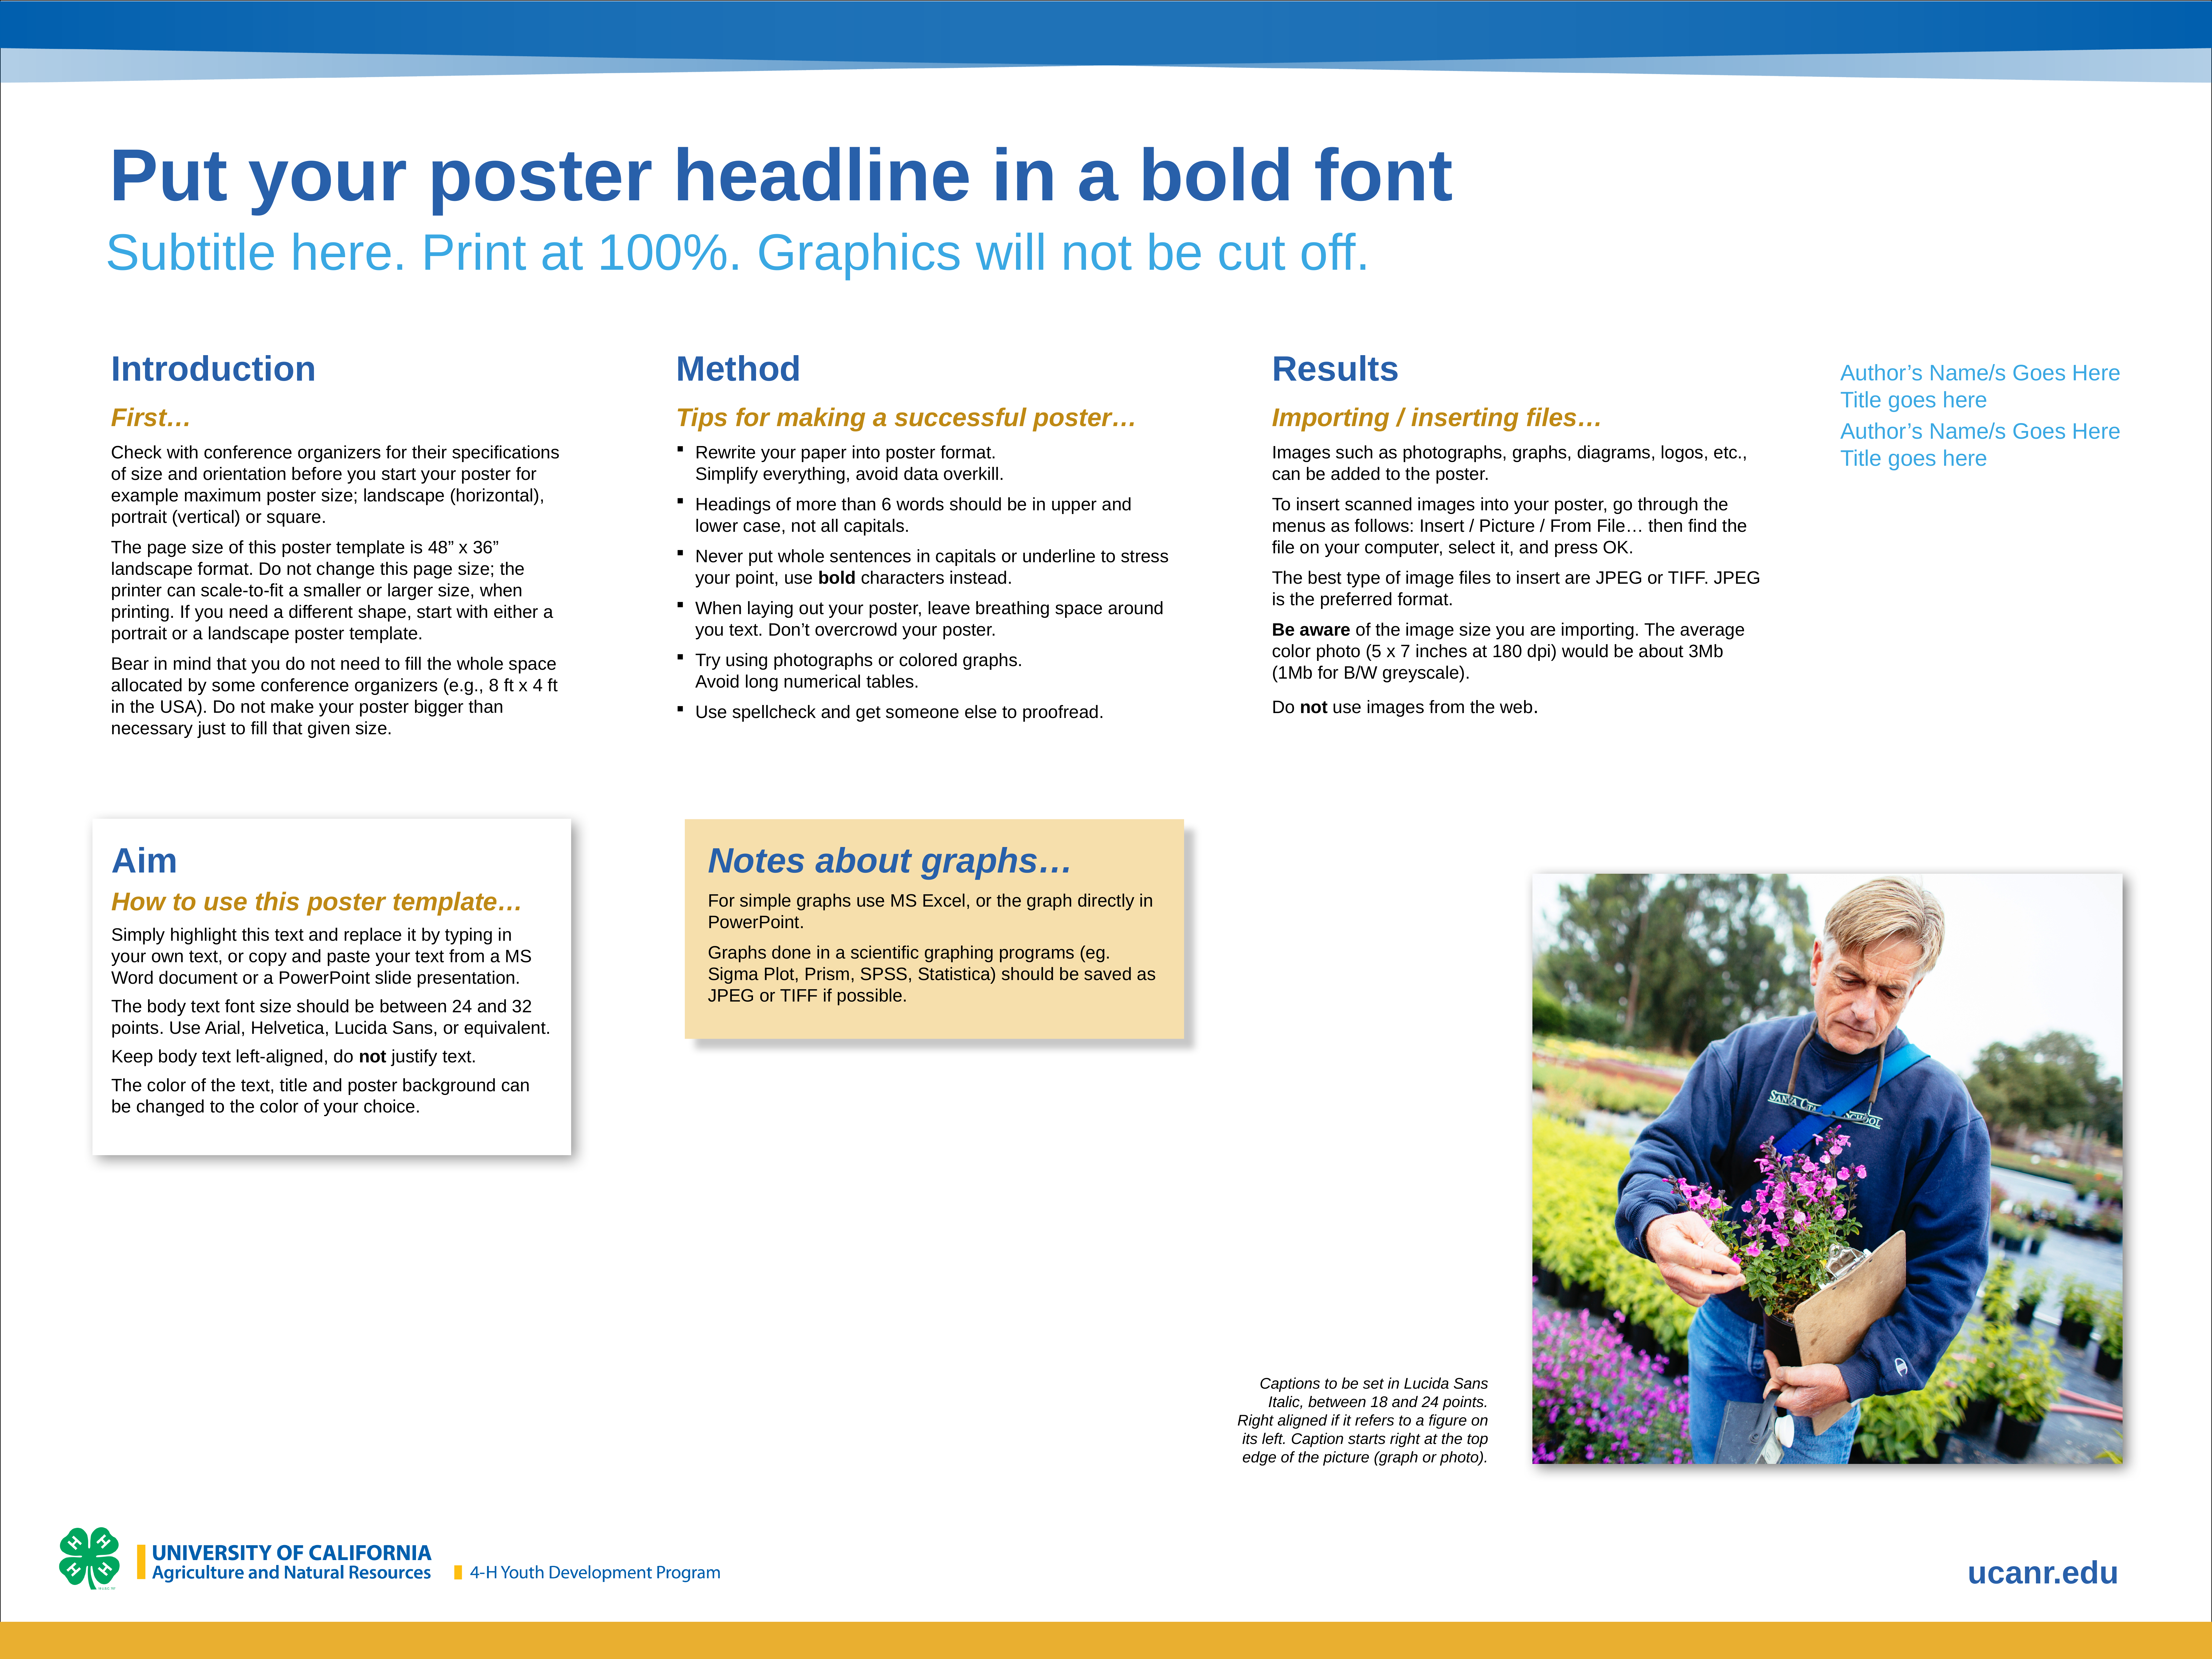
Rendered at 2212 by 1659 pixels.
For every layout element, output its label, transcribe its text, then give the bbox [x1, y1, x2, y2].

text_box Subtitle here. Print at 100%. Graphics will not be cut off. [101, 216, 1822, 331]
text_box Method Tips for making a successful poster… Rewrite your paper into poster format. Simplify everything, avoid data overkill. Headings of more than 6 words should be in upper and lower case, not all capitals. Never put whole sentences in capitals or underline to stress your point, use bold characters instead. When laying out your poster, leave breathing space around you text. Don’t overcrowd your poster. Try using photographs or colored graphs. Avoid long numerical tables. Use spellcheck and get someone else to proofread. [658, 331, 1188, 874]
text_box Captions to be set in Lucida Sans Italic, between 18 and 24 points. Right aligned if it refers to a figure on its left. Caption starts right at the top edge of the picture (graph or photo). [1225, 1364, 1498, 1475]
text_box Author’s Name/s Goes Here Title goes here Author’s Name/s Goes Here Title goes here [1822, 340, 2210, 613]
text_box Aim How to use this poster template… Simply highlight this text and replace it by typing in your own text, or copy and paste your text from a MS Word document or a PowerPoint slide presentation. The body text font size should be between 24 and 32 points. Use Arial, Helvetica, Lucida Sans, or equivalent. Keep body text left-aligned, do not justify text. The color of the text, title and poster background can be changed to the color of your choice. [93, 887, 571, 1155]
text_box Notes about graphs… For simple graphs use MS Excel, or the graph directly in PowerPoint. Graphs done in a scientific graphing programs (eg. Sigma Plot, Prism, SPSS, Statistica) should be saved as JPEG or TIFF if possible. [685, 874, 1184, 1039]
text_box Put your poster headline in a bold font [105, 112, 2067, 218]
text_box Introduction First… Check with conference organizers for their specifications of size and orientation before you start your poster for example maximum poster size; landscape (horizontal), portrait (vertical) or square. The page size of this poster template is 48” x 36” landscape format. Do not change this page size; the printer can scale-to-fit a smaller or larger size, when printing. If you need a different shape, start with either a portrait or a landscape poster template. Bear in mind that you do not need to fill the whole space allocated by some conference organizers (e.g., 8 ft x 4 ft in the USA). Do not make your poster bigger than necessary just to fill that given size. [93, 327, 592, 887]
text_box ucanr.edu [1870, 1549, 2124, 1592]
picture [1532, 874, 2123, 1464]
picture [56, 1522, 726, 1593]
picture [0, 1, 2212, 83]
text_box [0, 1622, 2212, 1659]
text_box Results Importing / inserting files… Images such as photographs, graphs, diagrams, logos, etc., can be added to the poster. To insert scanned images into your poster, go through the menus as follows: Insert / Picture / From File… then find the file on your computer, select it, and press OK. The best type of image files to insert are JPEG or TIFF. JPEG is the preferred format. Be aware of the image size you are importing. The average color photo (5 x 7 inches at 180 dpi) would be about 3Mb (1Mb for B/W greyscale). Do not use images from the web. [1254, 331, 1784, 851]
